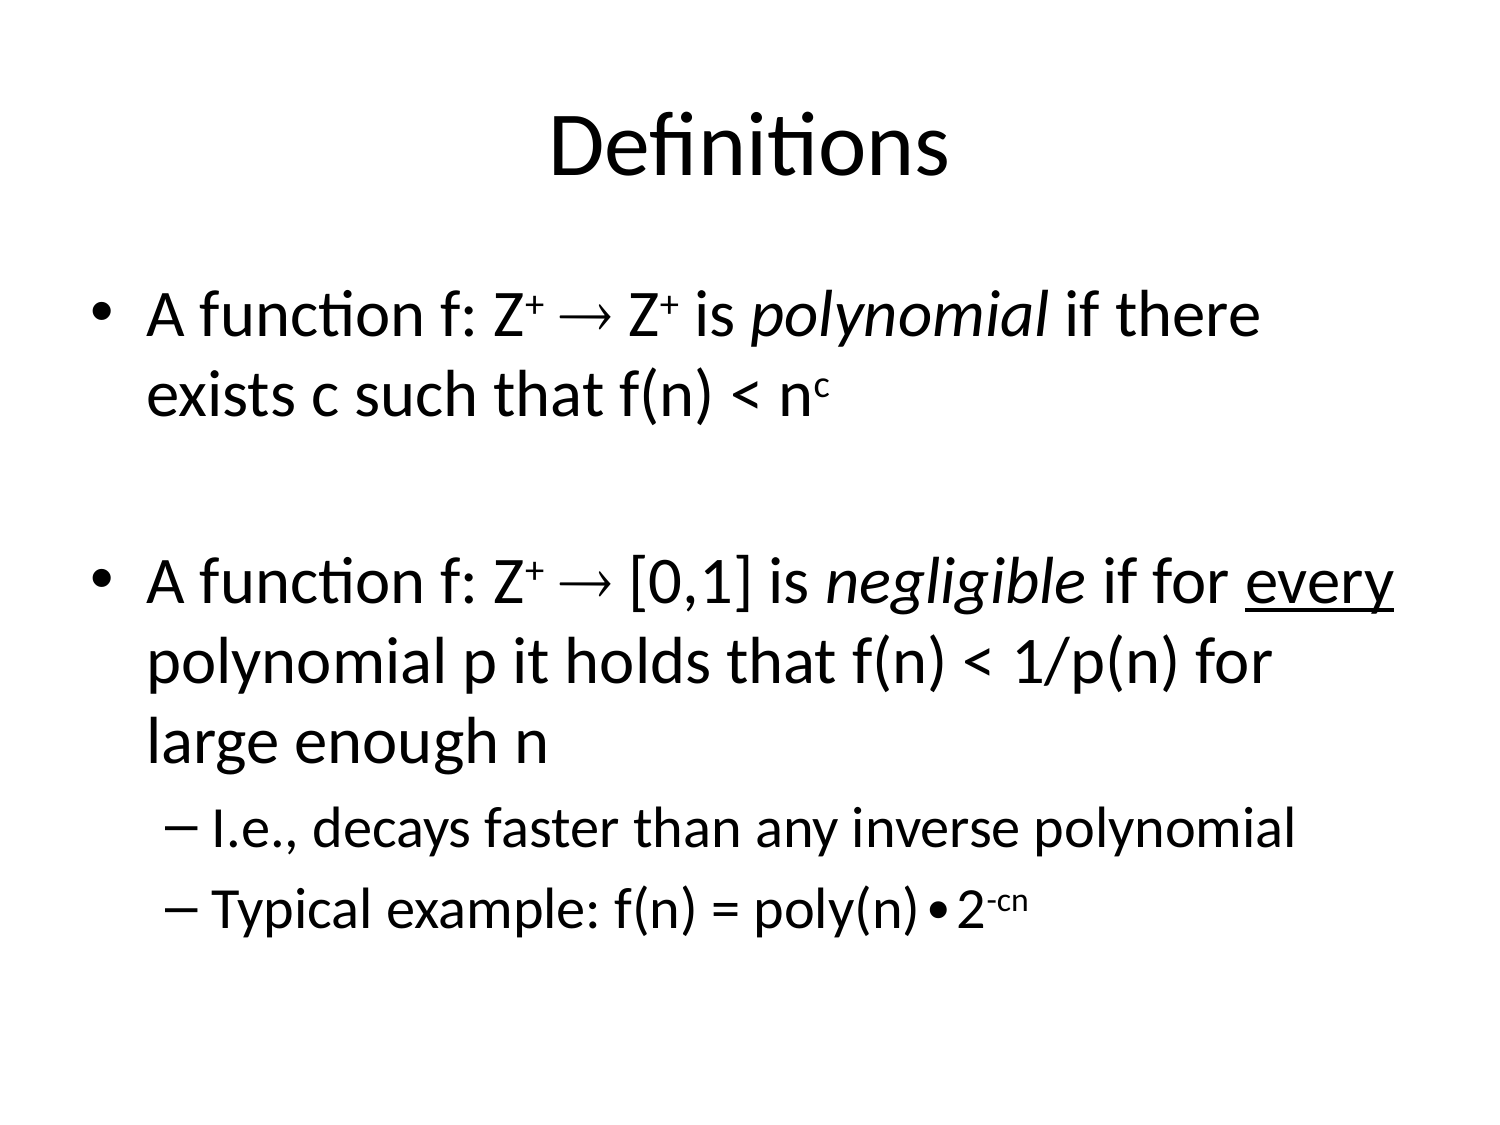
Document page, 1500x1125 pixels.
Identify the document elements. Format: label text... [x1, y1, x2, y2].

list A function f: Z+  Z+ is polynomial if there exists c such that f(n) < nc A function f: Z+  [0,1] is negligible if for every polynomial p it holds that f(n) < 1/p(n) for large enough n I.e., decays faster than any inverse polynomial Typical example: f(n) = poly(n)∙2-cn [75, 262, 1425, 1005]
title Definitions [75, 45, 1425, 233]
